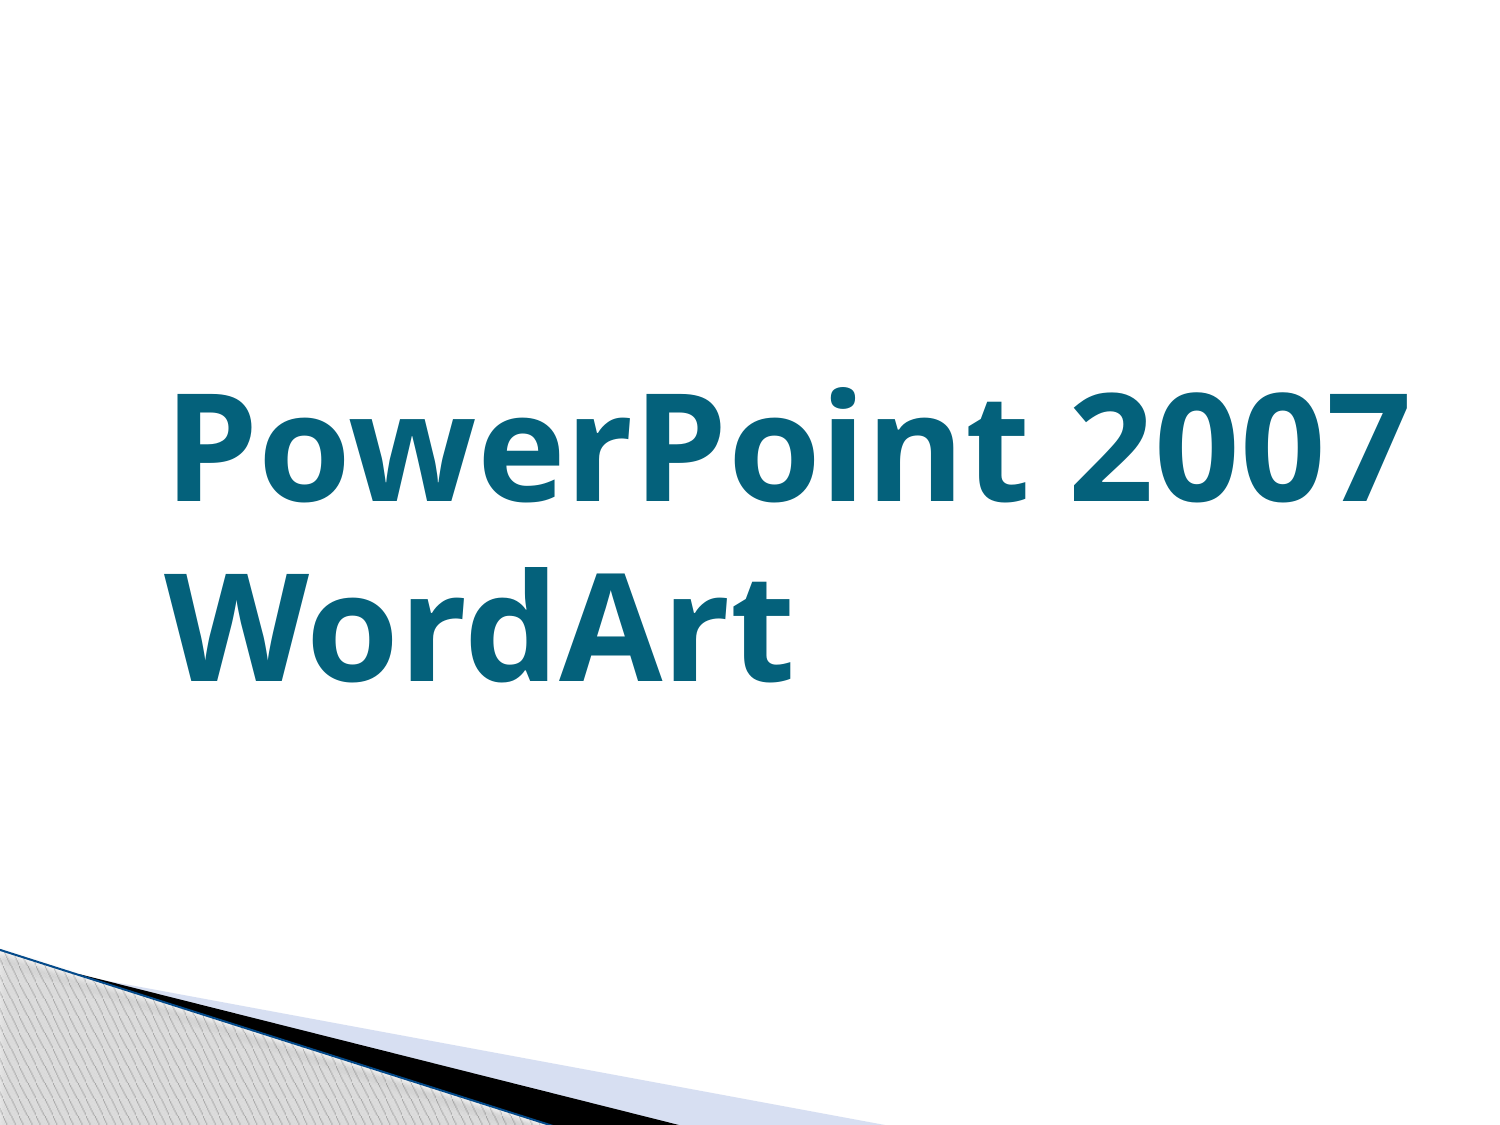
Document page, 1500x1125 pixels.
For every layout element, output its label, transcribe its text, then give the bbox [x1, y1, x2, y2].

title PowerPoint 2007 WordArt [150, 437, 1500, 625]
